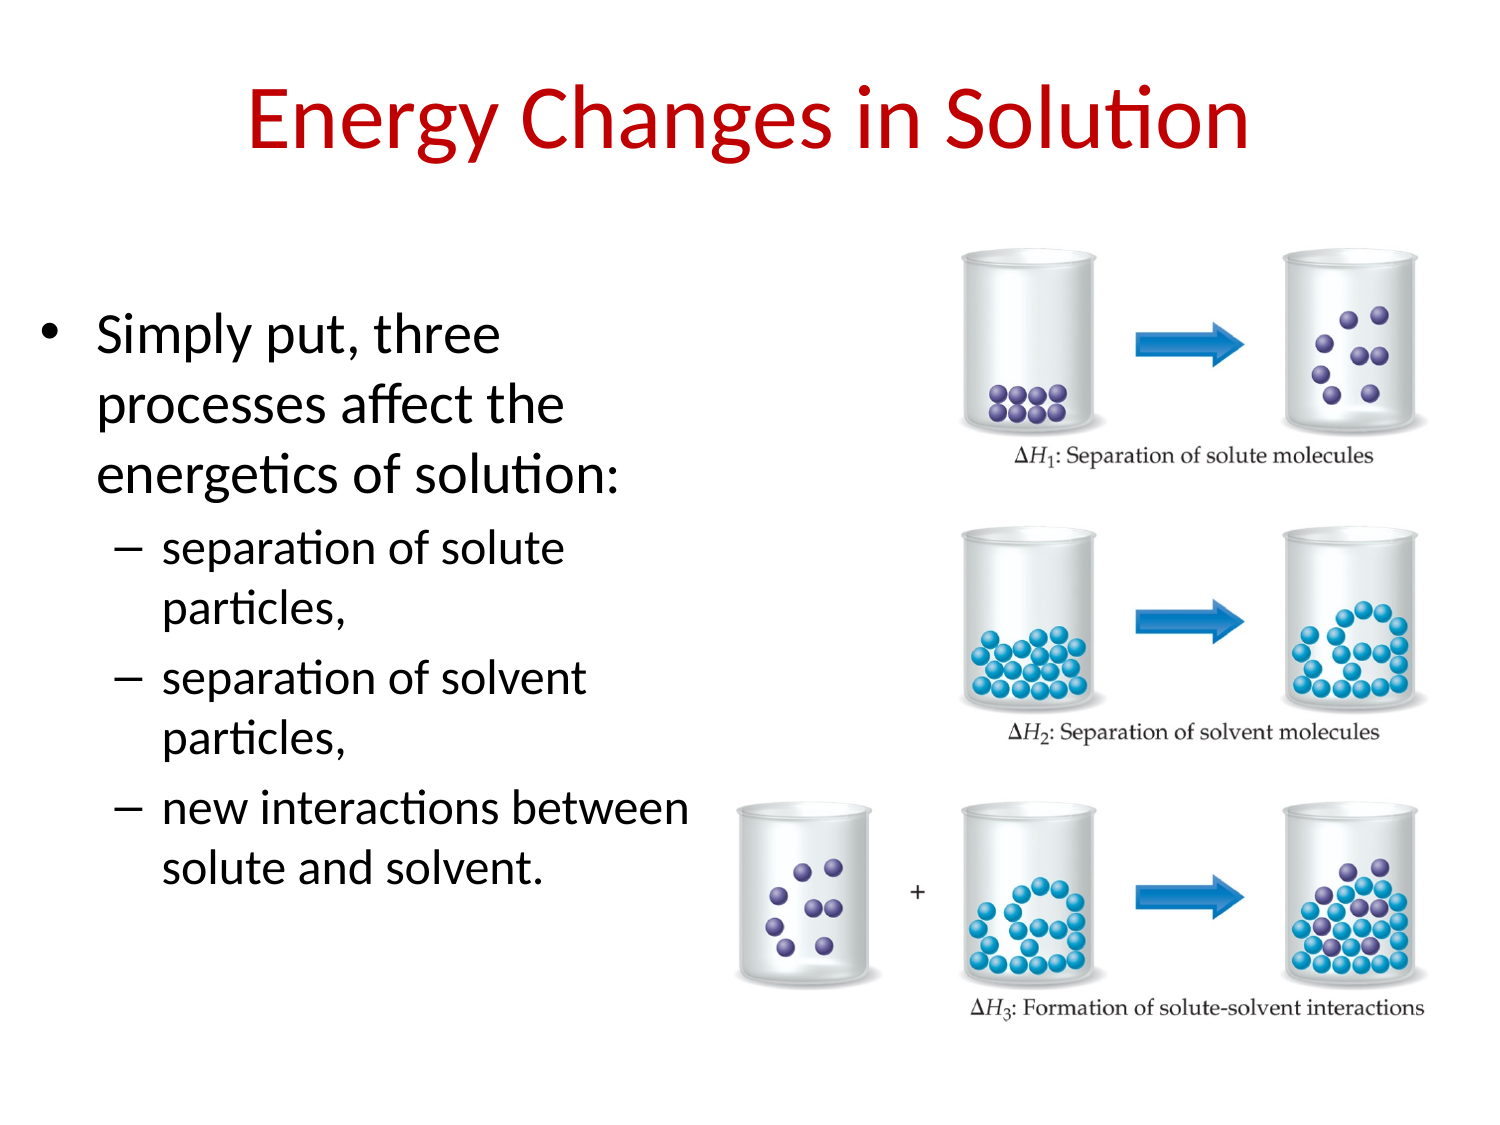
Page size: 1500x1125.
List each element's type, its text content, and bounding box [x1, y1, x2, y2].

text_box Energy Changes in Solution [112, 49, 1388, 188]
text_box Simply put, three processes affect the energetics of solution: separation of solute particles, separation of solvent particles, new interactions between solute and solvent. [24, 287, 713, 1000]
picture [724, 240, 1438, 1026]
